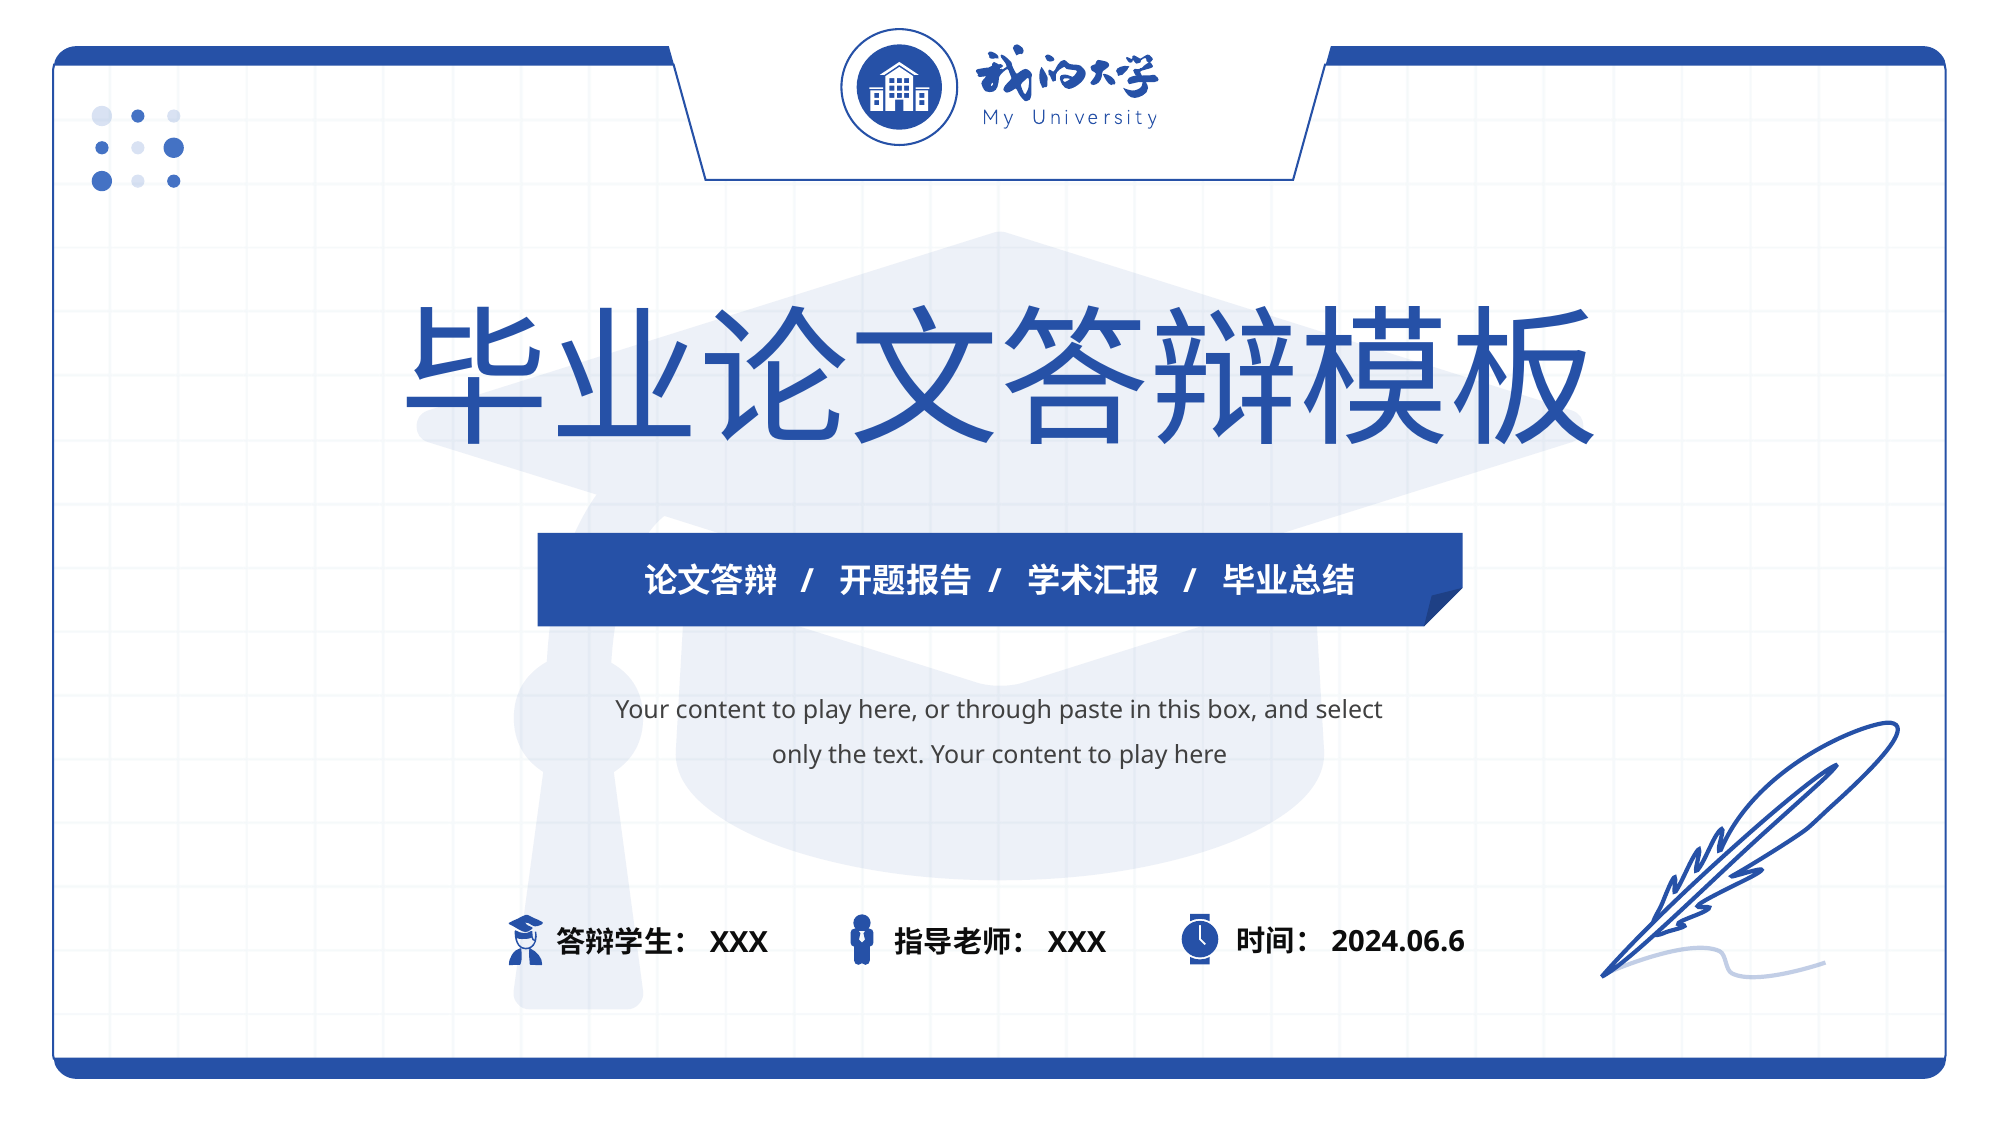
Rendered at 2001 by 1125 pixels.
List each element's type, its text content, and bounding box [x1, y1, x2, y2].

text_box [91, 105, 184, 192]
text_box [508, 913, 1496, 967]
text_box [1324, 45, 1947, 66]
text_box [52, 45, 676, 66]
text_box Your content to play here, or through paste in this box, and select only the text. Your content to play here [581, 671, 1419, 776]
text_box [52, 1057, 1948, 1080]
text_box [1601, 722, 1898, 978]
text_box 毕业论文答辩模板 [310, 275, 1690, 470]
text_box 论文答辩 / 开题报告 / 学术汇报 / 毕业总结 [629, 551, 1371, 607]
picture [55, 66, 1944, 1057]
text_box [841, 29, 1159, 145]
text_box [536, 531, 1466, 628]
